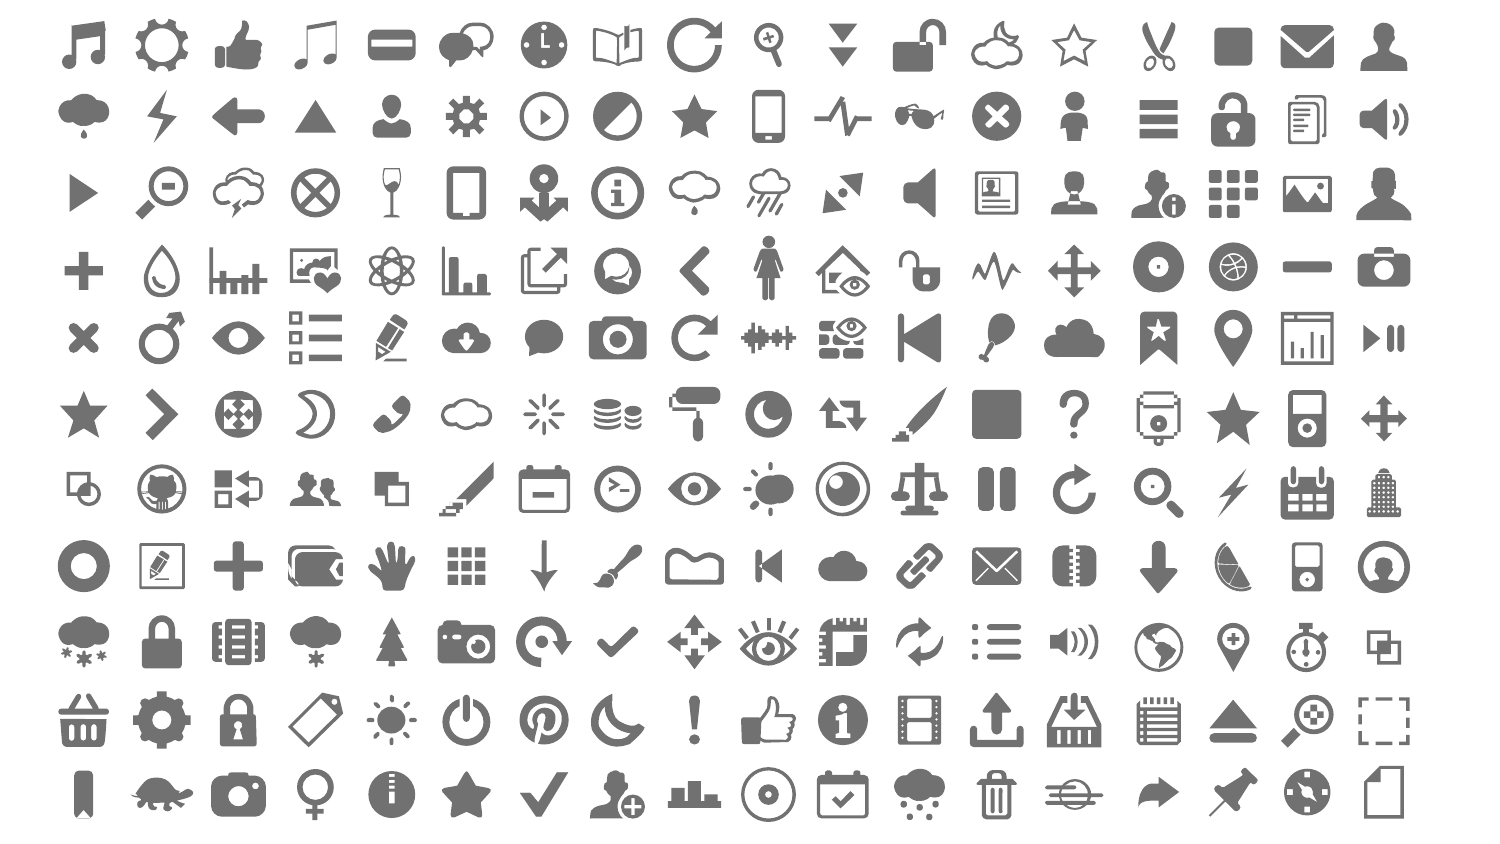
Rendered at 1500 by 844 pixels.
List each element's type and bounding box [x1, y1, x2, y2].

text_box [1063, 692, 1086, 721]
text_box [447, 574, 459, 585]
text_box [1047, 244, 1101, 298]
text_box [1070, 431, 1078, 439]
text_box [441, 246, 491, 296]
text_box [669, 386, 721, 442]
text_box [520, 21, 568, 69]
text_box [145, 388, 179, 441]
text_box [897, 313, 942, 363]
text_box [1288, 101, 1320, 145]
text_box [520, 247, 568, 295]
text_box [755, 549, 782, 583]
text_box [739, 633, 762, 665]
text_box [816, 774, 869, 819]
text_box [461, 560, 472, 572]
text_box [305, 808, 324, 814]
text_box [389, 314, 408, 330]
text_box [981, 179, 1001, 196]
text_box [382, 94, 402, 119]
text_box [701, 631, 722, 653]
text_box [762, 34, 775, 41]
text_box [366, 717, 375, 723]
text_box [817, 695, 868, 746]
text_box [1286, 622, 1329, 673]
text_box [368, 541, 416, 591]
text_box [843, 348, 864, 359]
text_box [1140, 311, 1178, 366]
text_box [319, 477, 342, 507]
text_box [1209, 733, 1257, 743]
text_box [741, 767, 796, 822]
text_box [138, 311, 186, 365]
text_box [753, 248, 784, 301]
text_box [528, 418, 540, 430]
text_box [689, 695, 700, 730]
text_box [1208, 204, 1222, 218]
text_box [289, 311, 303, 325]
text_box [890, 462, 949, 516]
text_box [894, 103, 945, 130]
text_box [1360, 22, 1408, 71]
text_box [1406, 717, 1410, 728]
text_box [667, 17, 722, 73]
text_box [892, 431, 910, 442]
text_box [839, 276, 871, 297]
text_box [818, 550, 868, 582]
text_box [1136, 391, 1181, 446]
text_box [593, 544, 643, 588]
text_box [1280, 311, 1334, 365]
text_box [972, 638, 979, 645]
text_box [825, 770, 833, 779]
text_box [209, 247, 268, 295]
text_box [462, 694, 470, 722]
text_box [1087, 624, 1099, 660]
text_box [742, 461, 794, 517]
text_box [532, 492, 555, 498]
text_box [1294, 694, 1334, 735]
text_box [1051, 171, 1098, 215]
text_box [982, 692, 1012, 735]
text_box [832, 334, 850, 345]
text_box [1206, 392, 1260, 446]
text_box [1375, 741, 1393, 746]
text_box [80, 129, 88, 139]
text_box [211, 772, 266, 817]
text_box [853, 338, 864, 345]
text_box [1358, 697, 1369, 708]
text_box [1208, 242, 1258, 292]
text_box [1363, 324, 1381, 353]
text_box [294, 99, 337, 133]
text_box [1366, 630, 1402, 665]
text_box [1360, 395, 1407, 442]
text_box [1208, 170, 1222, 183]
text_box [972, 653, 979, 660]
text_box [738, 627, 749, 640]
text_box [982, 205, 1011, 209]
text_box [225, 618, 252, 666]
text_box [770, 47, 782, 67]
text_box [839, 172, 864, 197]
text_box [1398, 103, 1409, 136]
text_box [1156, 697, 1161, 705]
text_box [1161, 194, 1186, 218]
text_box [376, 321, 399, 347]
text_box [1280, 476, 1334, 520]
text_box [986, 653, 1022, 660]
text_box [212, 167, 265, 208]
text_box [223, 693, 254, 722]
text_box [592, 23, 643, 67]
text_box [1217, 622, 1250, 672]
text_box [741, 322, 797, 354]
text_box [1065, 91, 1085, 111]
text_box [157, 560, 168, 574]
text_box [1288, 390, 1327, 448]
text_box [1280, 35, 1334, 69]
text_box [74, 770, 94, 819]
text_box [828, 47, 858, 67]
text_box [745, 390, 792, 438]
text_box [1399, 697, 1410, 711]
text_box [1358, 731, 1369, 746]
text_box [819, 334, 830, 345]
text_box [900, 800, 907, 808]
text_box [668, 170, 721, 203]
text_box [892, 18, 947, 72]
text_box [446, 166, 487, 220]
text_box [137, 464, 187, 514]
text_box [1133, 467, 1172, 506]
text_box [758, 723, 762, 736]
text_box [58, 612, 110, 668]
text_box [1318, 466, 1325, 485]
text_box [593, 416, 622, 423]
text_box [540, 109, 551, 126]
text_box [981, 177, 1001, 194]
text_box [911, 557, 928, 574]
text_box [445, 95, 487, 138]
text_box [1358, 714, 1362, 725]
text_box [368, 246, 415, 296]
text_box [382, 168, 402, 218]
text_box [986, 624, 1022, 631]
text_box [441, 771, 491, 818]
text_box [839, 400, 867, 432]
text_box [148, 166, 189, 207]
text_box [624, 416, 642, 430]
text_box [66, 471, 101, 507]
text_box [1163, 697, 1168, 705]
text_box [542, 247, 568, 273]
text_box [1209, 699, 1258, 729]
text_box [1051, 23, 1098, 67]
text_box [1044, 318, 1105, 358]
text_box [916, 804, 923, 811]
text_box [1052, 545, 1073, 587]
text_box [474, 574, 486, 585]
text_box [519, 695, 569, 745]
text_box [624, 405, 642, 417]
text_box [212, 97, 265, 136]
text_box [671, 94, 718, 138]
text_box [594, 247, 641, 295]
text_box [897, 561, 925, 588]
text_box [907, 636, 944, 667]
text_box [1294, 95, 1327, 138]
text_box [814, 96, 872, 137]
text_box [440, 398, 493, 431]
text_box [535, 635, 549, 649]
text_box [1397, 324, 1405, 353]
text_box [1214, 27, 1253, 66]
text_box [520, 164, 568, 222]
text_box [289, 471, 324, 506]
text_box [831, 791, 855, 809]
text_box [897, 695, 942, 745]
text_box [752, 632, 785, 666]
text_box [819, 397, 847, 428]
text_box [290, 168, 341, 218]
text_box [441, 322, 491, 354]
text_box [523, 412, 538, 417]
text_box [528, 399, 540, 410]
text_box [1392, 109, 1400, 130]
text_box [1214, 309, 1253, 367]
text_box [753, 22, 784, 53]
text_box [62, 21, 106, 69]
text_box [836, 317, 867, 338]
text_box [838, 188, 848, 198]
text_box [235, 470, 263, 508]
text_box [135, 18, 189, 72]
text_box [524, 319, 564, 357]
text_box [312, 814, 318, 821]
text_box [751, 620, 760, 634]
text_box [288, 545, 343, 587]
text_box [368, 771, 416, 819]
text_box [1364, 765, 1404, 819]
text_box [972, 547, 1022, 585]
text_box [389, 694, 395, 703]
text_box [149, 568, 159, 580]
text_box [762, 235, 776, 248]
text_box [442, 698, 491, 746]
text_box [1136, 700, 1181, 746]
text_box [373, 702, 381, 709]
text_box [59, 390, 108, 438]
text_box [761, 642, 775, 656]
text_box [461, 547, 472, 558]
text_box [593, 422, 622, 430]
text_box [1359, 98, 1388, 140]
text_box [64, 251, 103, 290]
text_box [915, 544, 942, 571]
text_box [308, 354, 342, 362]
text_box [1046, 696, 1102, 748]
text_box [1357, 247, 1411, 287]
text_box [295, 389, 336, 439]
text_box [822, 189, 847, 214]
text_box [972, 91, 1022, 141]
text_box [1211, 92, 1256, 147]
text_box [308, 314, 342, 322]
text_box [526, 465, 534, 473]
text_box [905, 386, 947, 435]
text_box [58, 93, 110, 126]
text_box [1375, 697, 1393, 701]
text_box [609, 330, 627, 348]
text_box [135, 199, 156, 220]
text_box [1076, 545, 1097, 587]
text_box [1226, 187, 1240, 201]
text_box [597, 626, 639, 658]
text_box [548, 418, 560, 430]
text_box [289, 351, 303, 365]
text_box [819, 617, 867, 666]
text_box [383, 358, 407, 362]
text_box [437, 620, 496, 664]
text_box [815, 461, 871, 517]
text_box [853, 770, 861, 779]
text_box [58, 693, 110, 715]
text_box [1291, 542, 1323, 592]
text_box [554, 465, 562, 473]
text_box [1133, 241, 1185, 293]
text_box [752, 89, 786, 143]
text_box [746, 195, 755, 208]
text_box [684, 614, 705, 635]
text_box [403, 701, 411, 709]
text_box [367, 29, 416, 61]
text_box [819, 320, 836, 332]
text_box [926, 813, 933, 821]
text_box [373, 731, 380, 739]
text_box [590, 770, 629, 819]
text_box [671, 314, 718, 362]
text_box [741, 717, 761, 745]
text_box [1208, 767, 1258, 817]
text_box [667, 781, 722, 808]
text_box [788, 627, 800, 640]
text_box [289, 331, 303, 345]
text_box [1077, 627, 1088, 656]
text_box [1131, 169, 1170, 218]
text_box [594, 465, 641, 513]
text_box [542, 421, 546, 436]
text_box [374, 471, 409, 507]
text_box [972, 251, 1022, 291]
text_box [377, 706, 406, 734]
text_box [516, 616, 567, 668]
text_box [1059, 389, 1089, 428]
text_box [691, 205, 698, 216]
text_box [254, 622, 265, 662]
text_box [829, 272, 843, 283]
text_box [757, 196, 771, 218]
text_box [976, 770, 1018, 820]
text_box [971, 20, 1023, 70]
text_box [376, 617, 408, 667]
text_box [1284, 768, 1331, 816]
text_box [591, 166, 645, 220]
text_box [456, 461, 494, 506]
text_box [212, 321, 265, 355]
text_box [403, 731, 410, 739]
text_box [231, 198, 242, 219]
text_box [214, 20, 263, 70]
text_box [219, 714, 257, 747]
text_box [542, 393, 546, 408]
text_box [289, 248, 338, 283]
text_box [1357, 540, 1411, 594]
text_box [1282, 261, 1332, 273]
text_box [214, 490, 232, 508]
text_box [978, 313, 1015, 363]
text_box [133, 691, 191, 749]
text_box [313, 272, 342, 294]
text_box [621, 794, 645, 819]
text_box [439, 502, 463, 517]
text_box [999, 467, 1016, 511]
text_box [57, 540, 110, 593]
text_box [548, 399, 560, 410]
text_box [288, 692, 344, 748]
text_box [550, 412, 566, 417]
text_box [828, 23, 858, 43]
text_box [1052, 471, 1096, 515]
text_box [214, 470, 232, 488]
text_box [932, 800, 939, 808]
text_box [775, 633, 798, 665]
text_box [375, 342, 391, 361]
text_box [1134, 622, 1184, 672]
text_box [297, 769, 334, 806]
text_box [836, 635, 867, 666]
text_box [974, 171, 1019, 215]
text_box [1214, 542, 1252, 592]
text_box [972, 624, 979, 631]
text_box [1139, 114, 1178, 125]
text_box [1280, 25, 1334, 52]
text_box [296, 256, 331, 276]
text_box [590, 693, 645, 747]
text_box [69, 173, 99, 212]
text_box [1070, 631, 1078, 653]
text_box [978, 467, 994, 511]
text_box [906, 813, 913, 820]
text_box [1226, 170, 1240, 183]
text_box [372, 119, 411, 138]
text_box [777, 620, 787, 634]
text_box [308, 334, 342, 342]
text_box [1044, 779, 1104, 810]
text_box [139, 244, 181, 298]
text_box [819, 348, 840, 359]
text_box [213, 541, 263, 591]
text_box [593, 409, 622, 417]
text_box [896, 617, 932, 648]
text_box [684, 648, 705, 670]
text_box [1074, 463, 1092, 486]
text_box [757, 696, 797, 743]
text_box [1244, 170, 1258, 183]
text_box [215, 390, 262, 438]
text_box [1399, 734, 1410, 746]
text_box [68, 323, 99, 353]
text_box [387, 329, 405, 351]
text_box [588, 316, 647, 360]
text_box [1282, 175, 1332, 213]
text_box [1139, 100, 1178, 110]
text_box [774, 203, 784, 216]
text_box [593, 91, 643, 141]
text_box [972, 389, 1022, 439]
text_box [439, 22, 494, 68]
text_box [1366, 468, 1402, 518]
text_box [1139, 128, 1178, 139]
text_box [139, 543, 185, 590]
text_box [1356, 167, 1412, 221]
text_box [147, 89, 177, 143]
text_box [667, 472, 722, 506]
text_box [1280, 727, 1301, 748]
text_box [150, 555, 164, 572]
text_box [289, 616, 342, 668]
text_box [1387, 324, 1395, 353]
text_box [519, 91, 569, 141]
text_box [474, 547, 486, 558]
text_box [389, 737, 394, 746]
text_box [689, 734, 700, 745]
text_box [969, 725, 1024, 748]
text_box [212, 622, 222, 662]
text_box [1290, 466, 1297, 485]
text_box [665, 547, 724, 585]
text_box [409, 717, 417, 723]
text_box [1244, 187, 1258, 201]
text_box [1166, 500, 1184, 518]
text_box [898, 250, 941, 292]
text_box [679, 246, 710, 296]
text_box [893, 768, 945, 801]
text_box [1050, 627, 1068, 656]
text_box [986, 638, 1022, 645]
text_box [373, 395, 411, 434]
text_box [130, 777, 194, 812]
text_box [1060, 112, 1088, 141]
text_box [1142, 22, 1176, 72]
text_box [903, 168, 936, 218]
text_box [1138, 776, 1180, 808]
text_box [667, 631, 688, 653]
text_box [552, 641, 573, 656]
text_box [1139, 540, 1178, 594]
text_box [815, 245, 871, 294]
text_box [461, 574, 472, 585]
text_box [1226, 204, 1240, 218]
text_box [447, 547, 459, 558]
text_box [767, 618, 771, 631]
text_box [447, 560, 459, 572]
text_box [530, 540, 558, 592]
text_box [518, 469, 571, 513]
text_box [474, 560, 486, 572]
text_box [1208, 187, 1222, 201]
text_box [521, 773, 567, 816]
text_box [60, 718, 107, 747]
text_box [294, 20, 337, 70]
text_box [158, 550, 170, 561]
text_box [1217, 468, 1249, 518]
text_box [141, 615, 182, 669]
text_box [593, 398, 622, 410]
text_box [335, 562, 343, 577]
text_box [749, 168, 791, 213]
